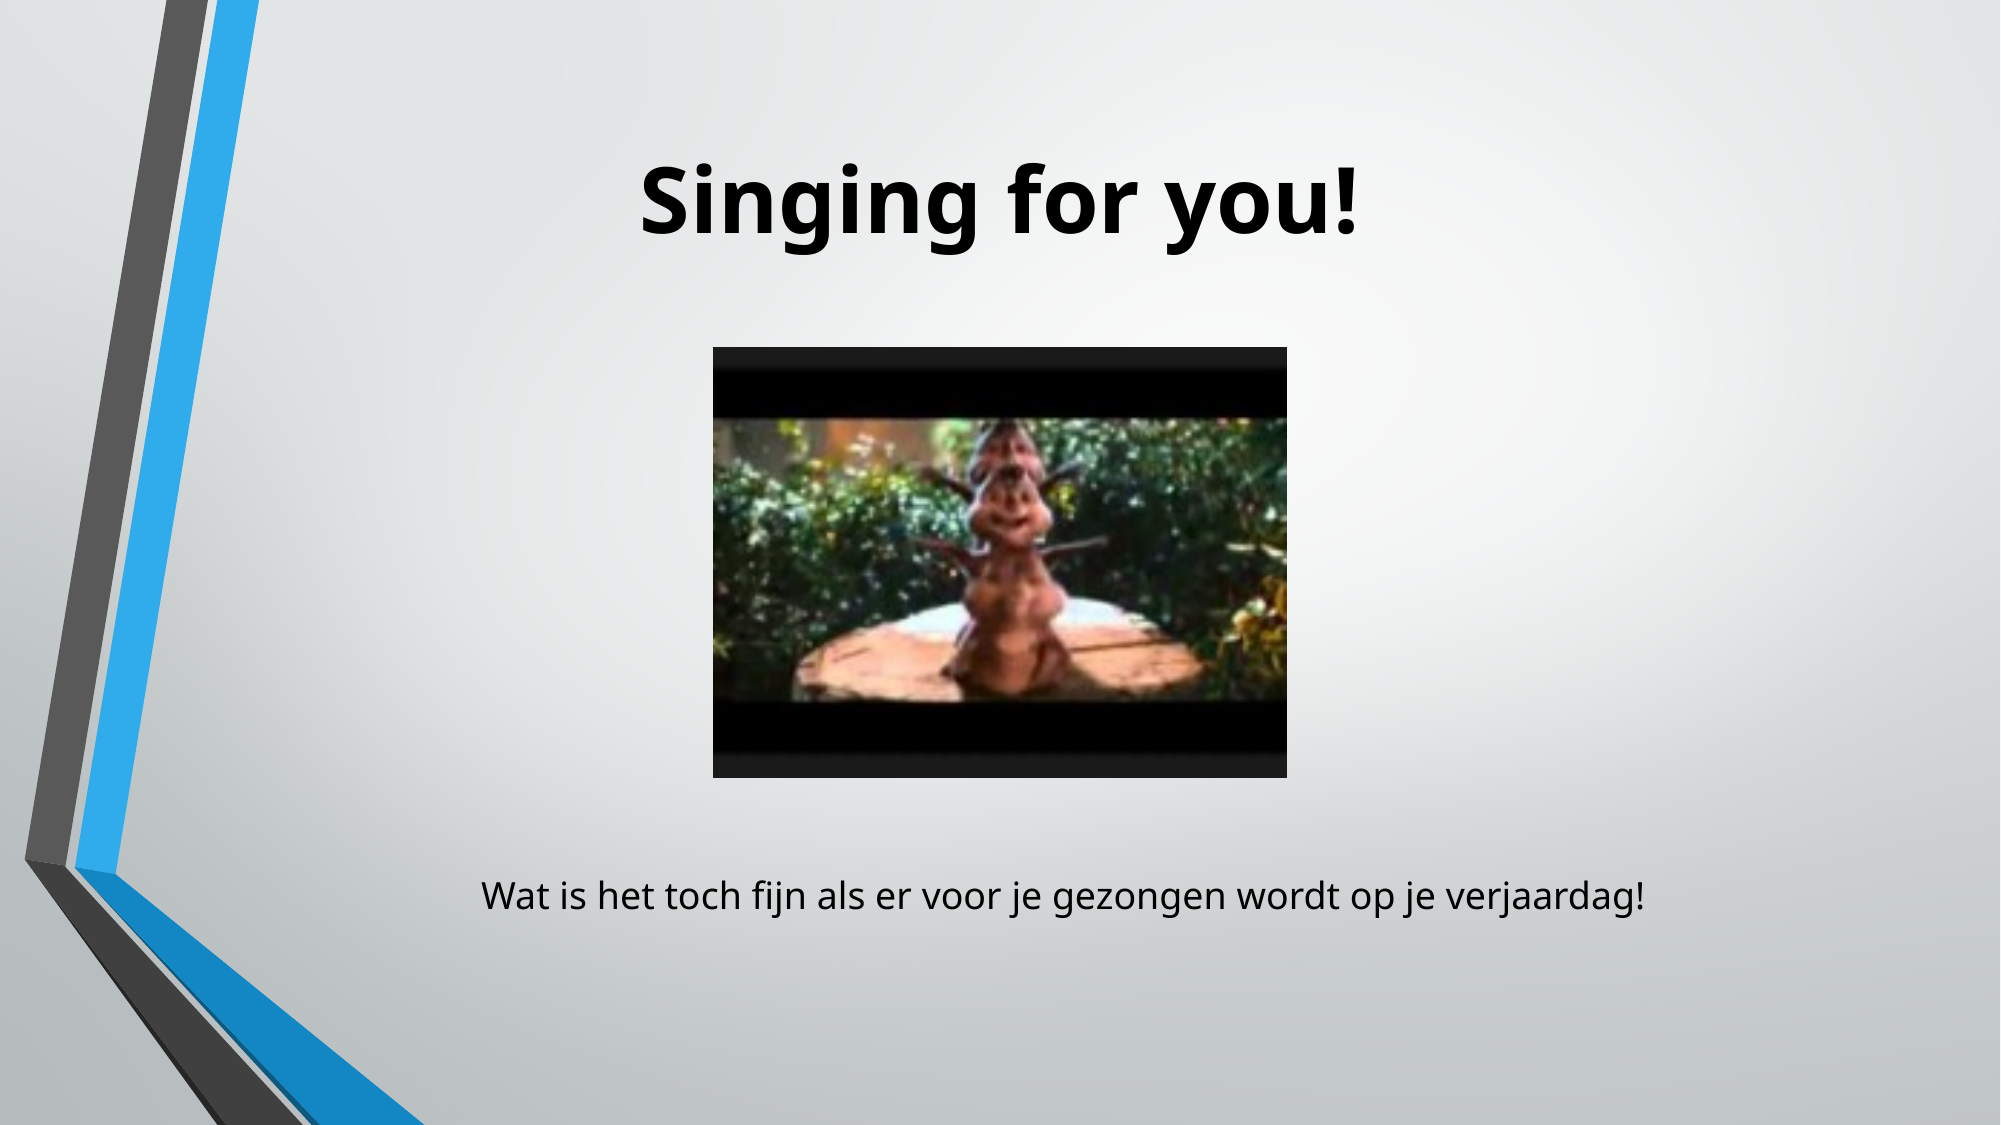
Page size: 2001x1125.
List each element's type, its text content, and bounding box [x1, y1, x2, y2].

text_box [712, 346, 1288, 779]
text_box Singing for you! [453, 134, 1546, 259]
text_box Wat is het toch fijn als er voor je gezongen wordt op je verjaardag! [466, 864, 1744, 925]
